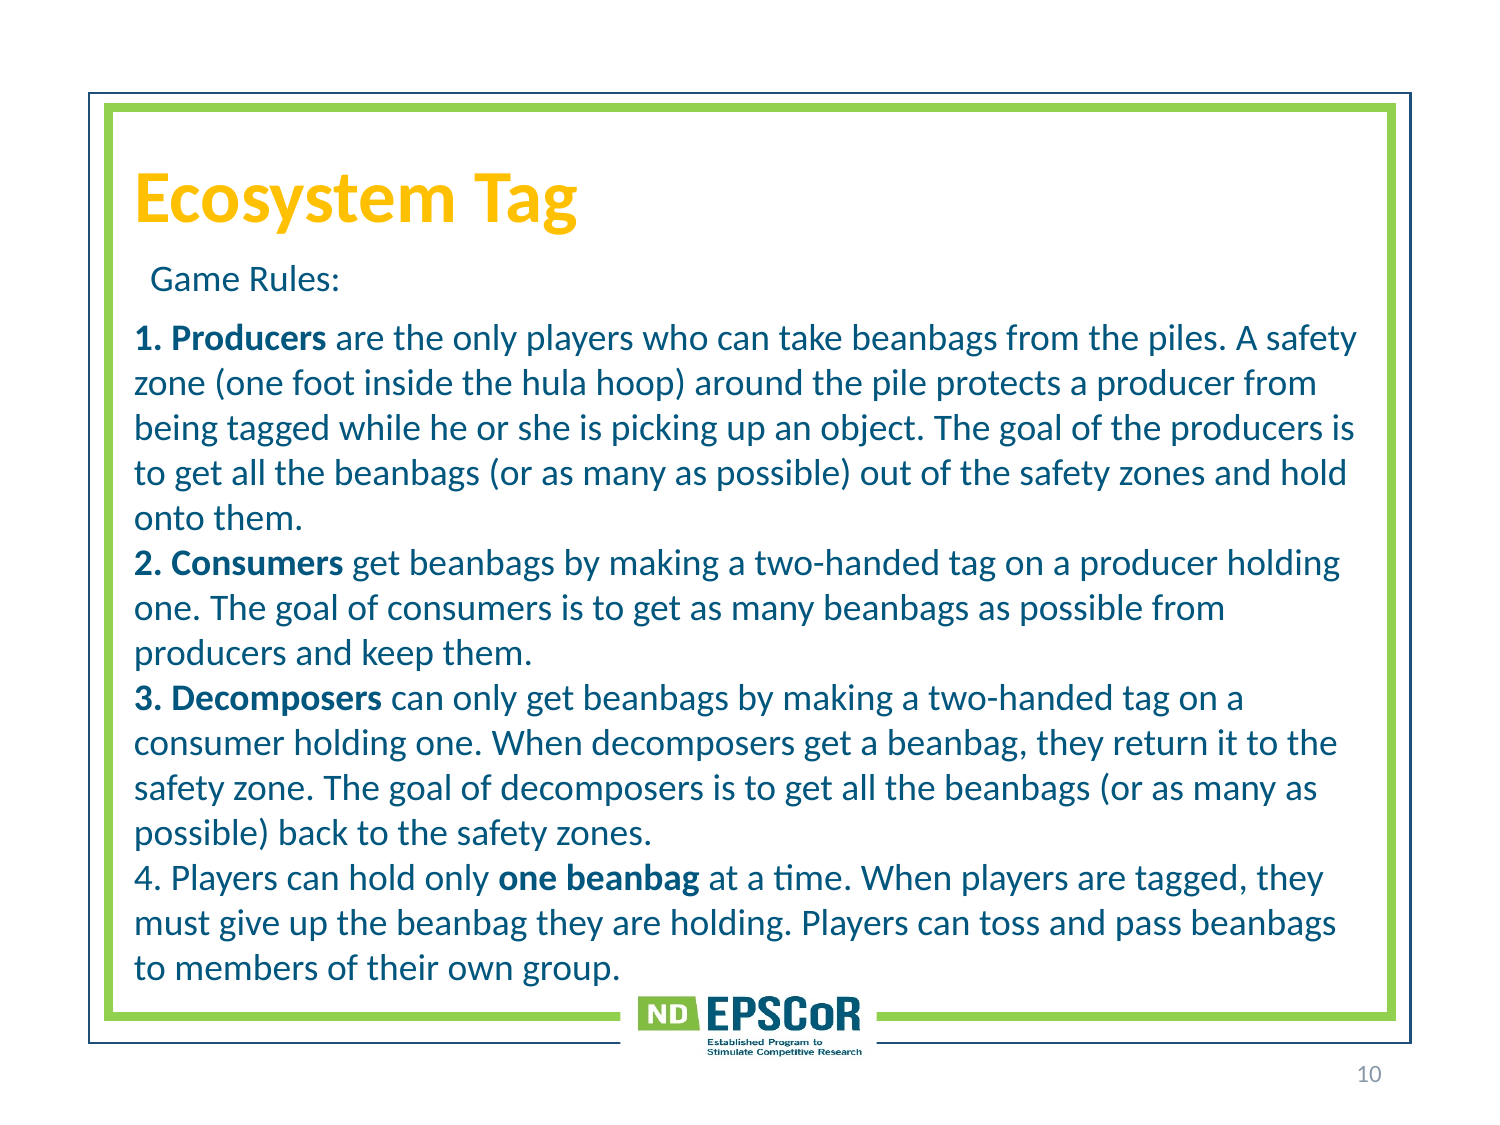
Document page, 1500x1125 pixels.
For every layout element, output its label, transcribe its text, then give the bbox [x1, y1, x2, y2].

text_box 1. Producers are the only players who can take beanbags from the piles. A safety zone (one foot inside the hula hoop) around the pile protects a producer from being tagged while he or she is picking up an object. The goal of the producers is to get all the beanbags (or as many as possible) out of the safety zones and hold onto them. 2. Consumers get beanbags by making a two-handed tag on a producer holding one. The goal of consumers is to get as many beanbags as possible from producers and keep them. 3. Decomposers can only get beanbags by making a two-handed tag on a consumer holding one. When decomposers get a beanbag, they return it to the safety zone. The goal of decomposers is to get all the beanbags (or as many as possible) back to the safety zones. 4. Players can hold only one beanbag at a time. When players are tagged, they must give up the beanbag they are holding. Players can toss and pass beanbags to members of their own group. [119, 305, 1378, 996]
picture [104, 103, 1396, 1059]
text_box Game Rules: [135, 246, 356, 305]
title Ecosystem Tag [119, 119, 1378, 278]
slide_number 10 [1059, 1042, 1397, 1103]
